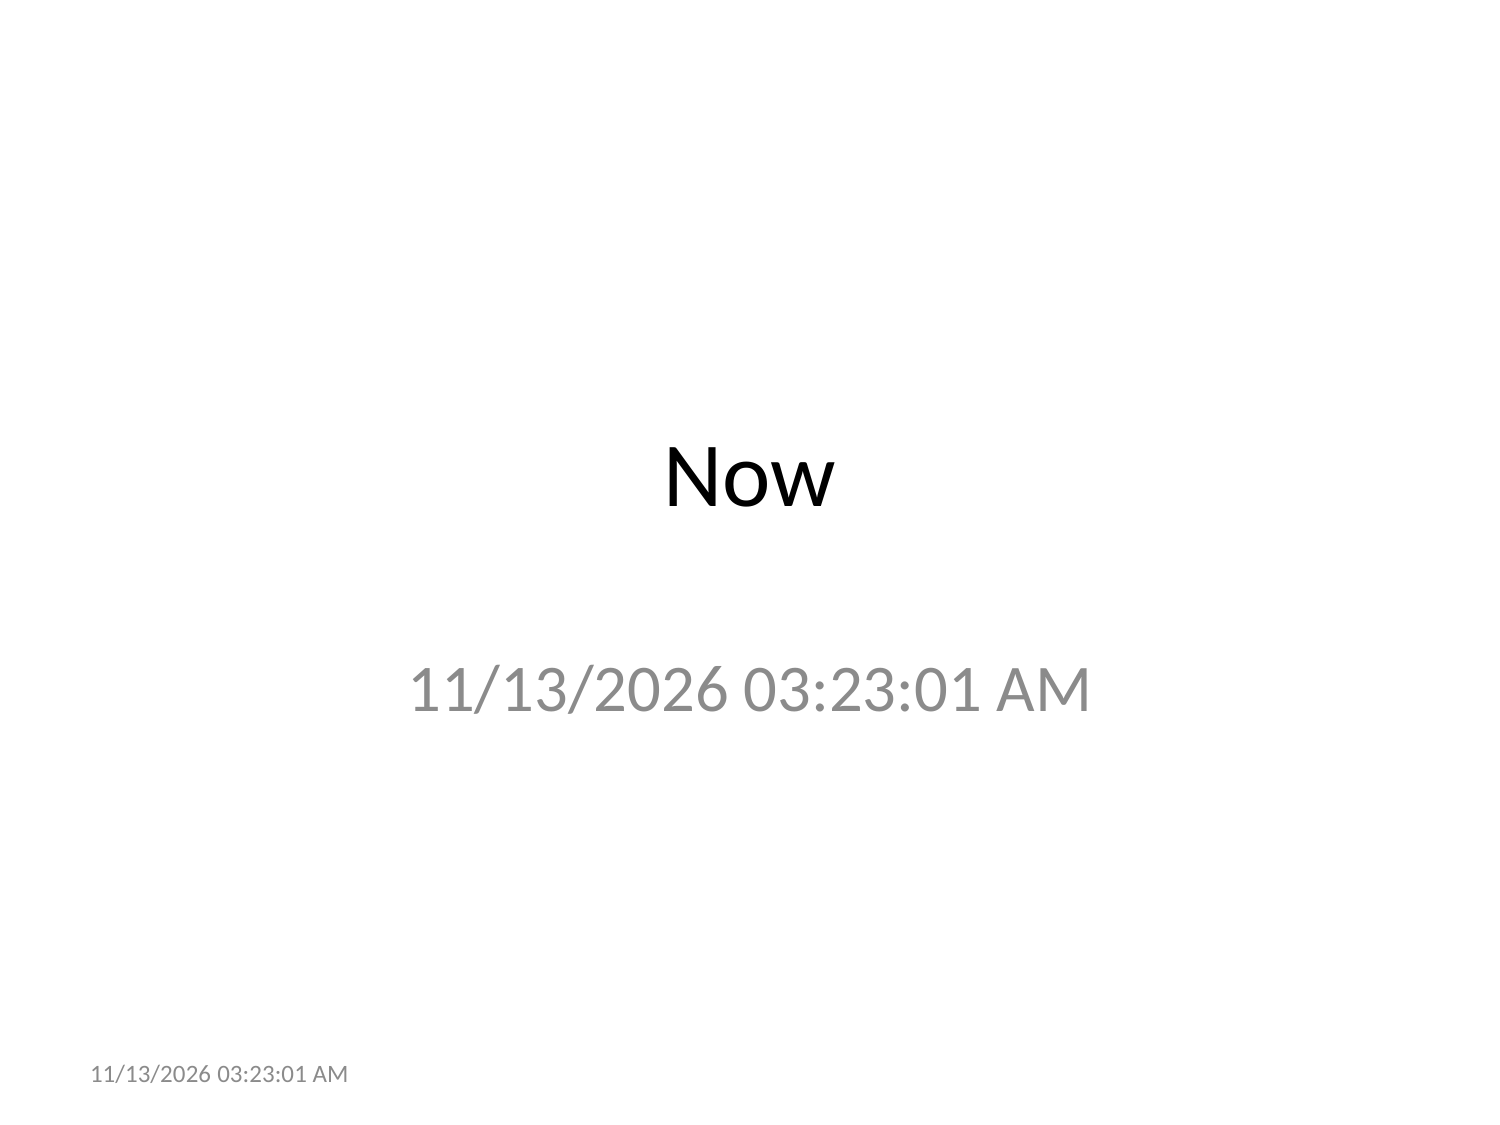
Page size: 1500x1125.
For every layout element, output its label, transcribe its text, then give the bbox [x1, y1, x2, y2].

title Now [112, 349, 1388, 591]
subtitle 2011-12-19 10:20:04 AM [225, 637, 1275, 925]
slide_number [75, 1042, 425, 1103]
